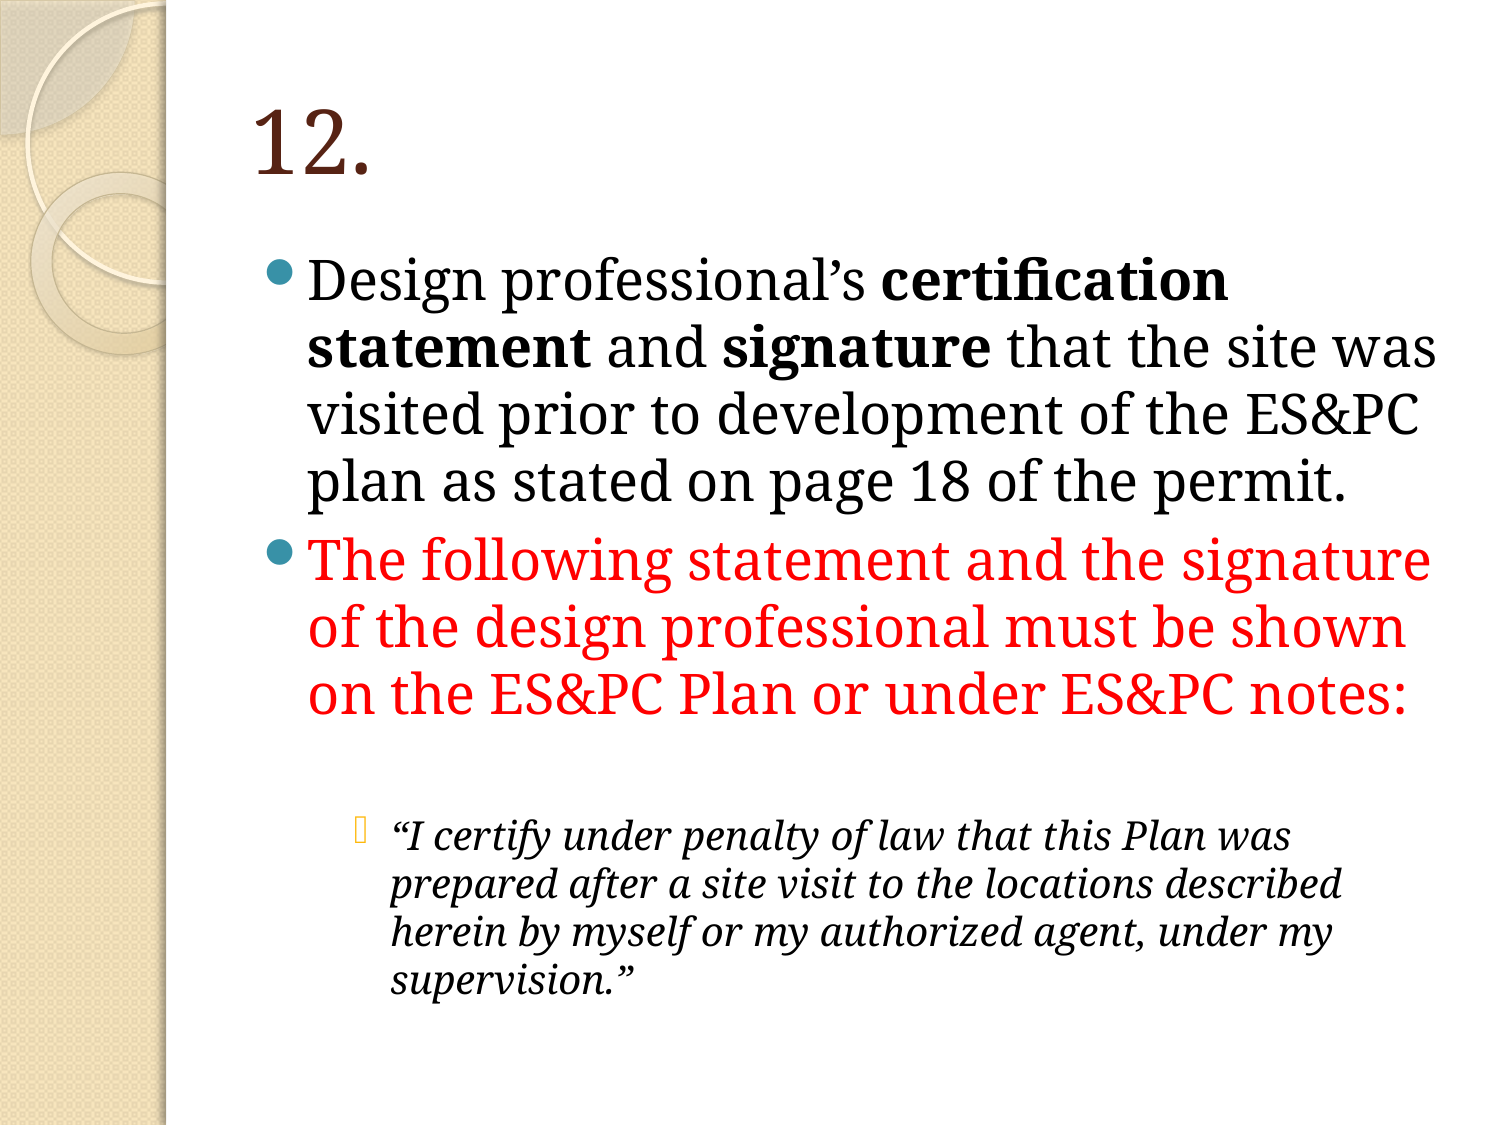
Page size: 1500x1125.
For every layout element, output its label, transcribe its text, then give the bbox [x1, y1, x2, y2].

title 12. [235, 45, 1466, 233]
list Design professional’s certification statement and signature that the site was visited prior to development of the ES&PC plan as stated on page 18 of the permit. The following statement and the signature of the design professional must be shown on the ES&PC Plan or under ES&PC notes: “I certify under penalty of law that this Plan was prepared after a site visit to the locations described herein by myself or my authorized agent, under my supervision.” [235, 237, 1466, 1025]
